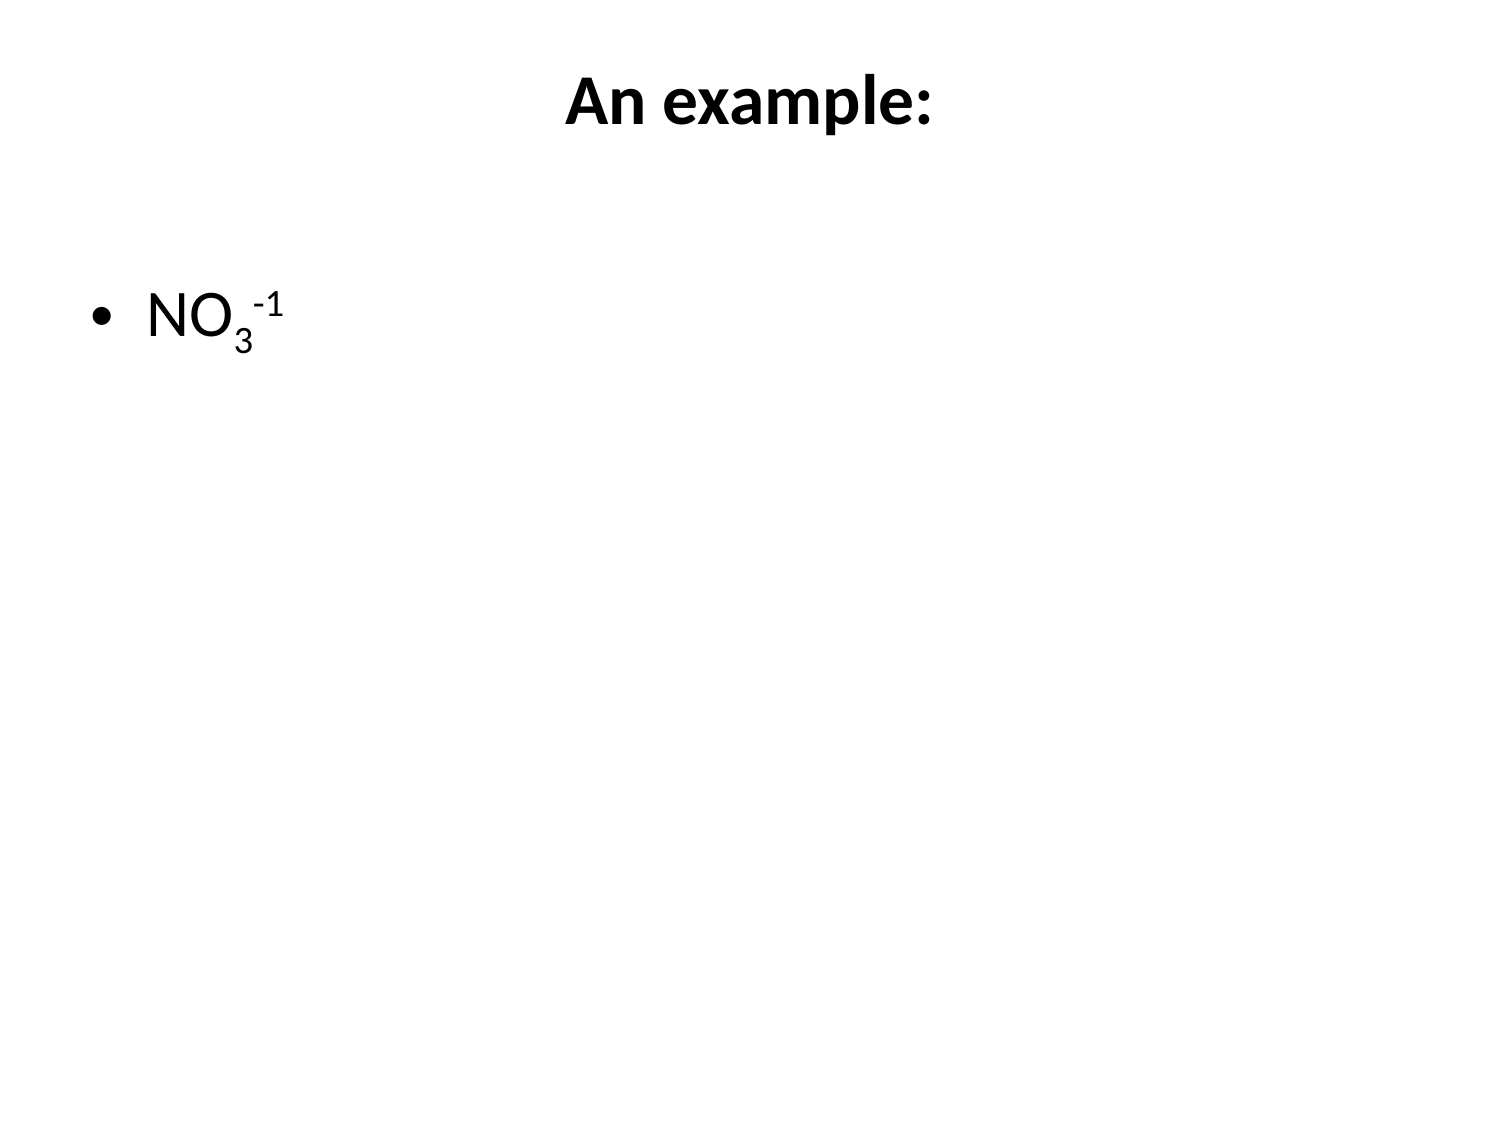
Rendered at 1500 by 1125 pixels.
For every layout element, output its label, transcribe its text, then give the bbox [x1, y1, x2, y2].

list NO3-1 [75, 262, 1425, 1005]
title An example: [75, 45, 1425, 233]
